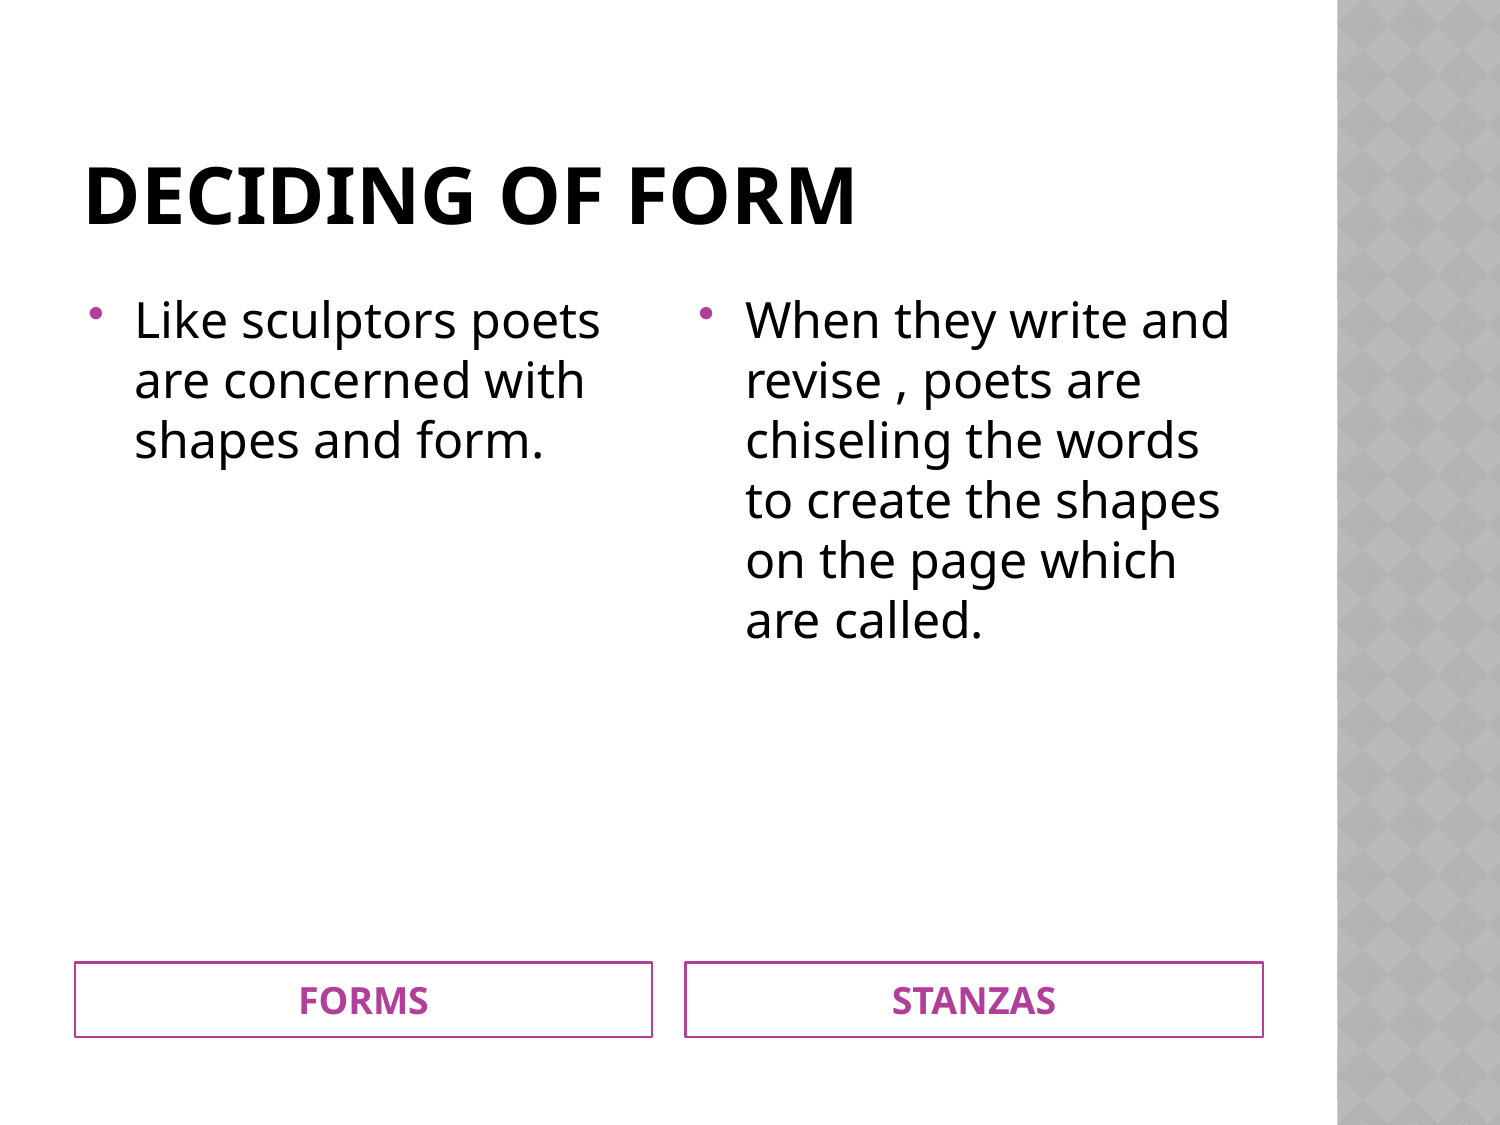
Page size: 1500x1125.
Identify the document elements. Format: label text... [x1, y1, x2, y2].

list FORMS [74, 961, 653, 1038]
title Deciding of form [75, 52, 1263, 240]
list When they write and revise , poets are chiseling the words to create the shapes on the page which are called. [685, 280, 1263, 956]
list Like sculptors poets are concerned with shapes and form. [75, 280, 653, 956]
list STANZAS [684, 961, 1264, 1038]
